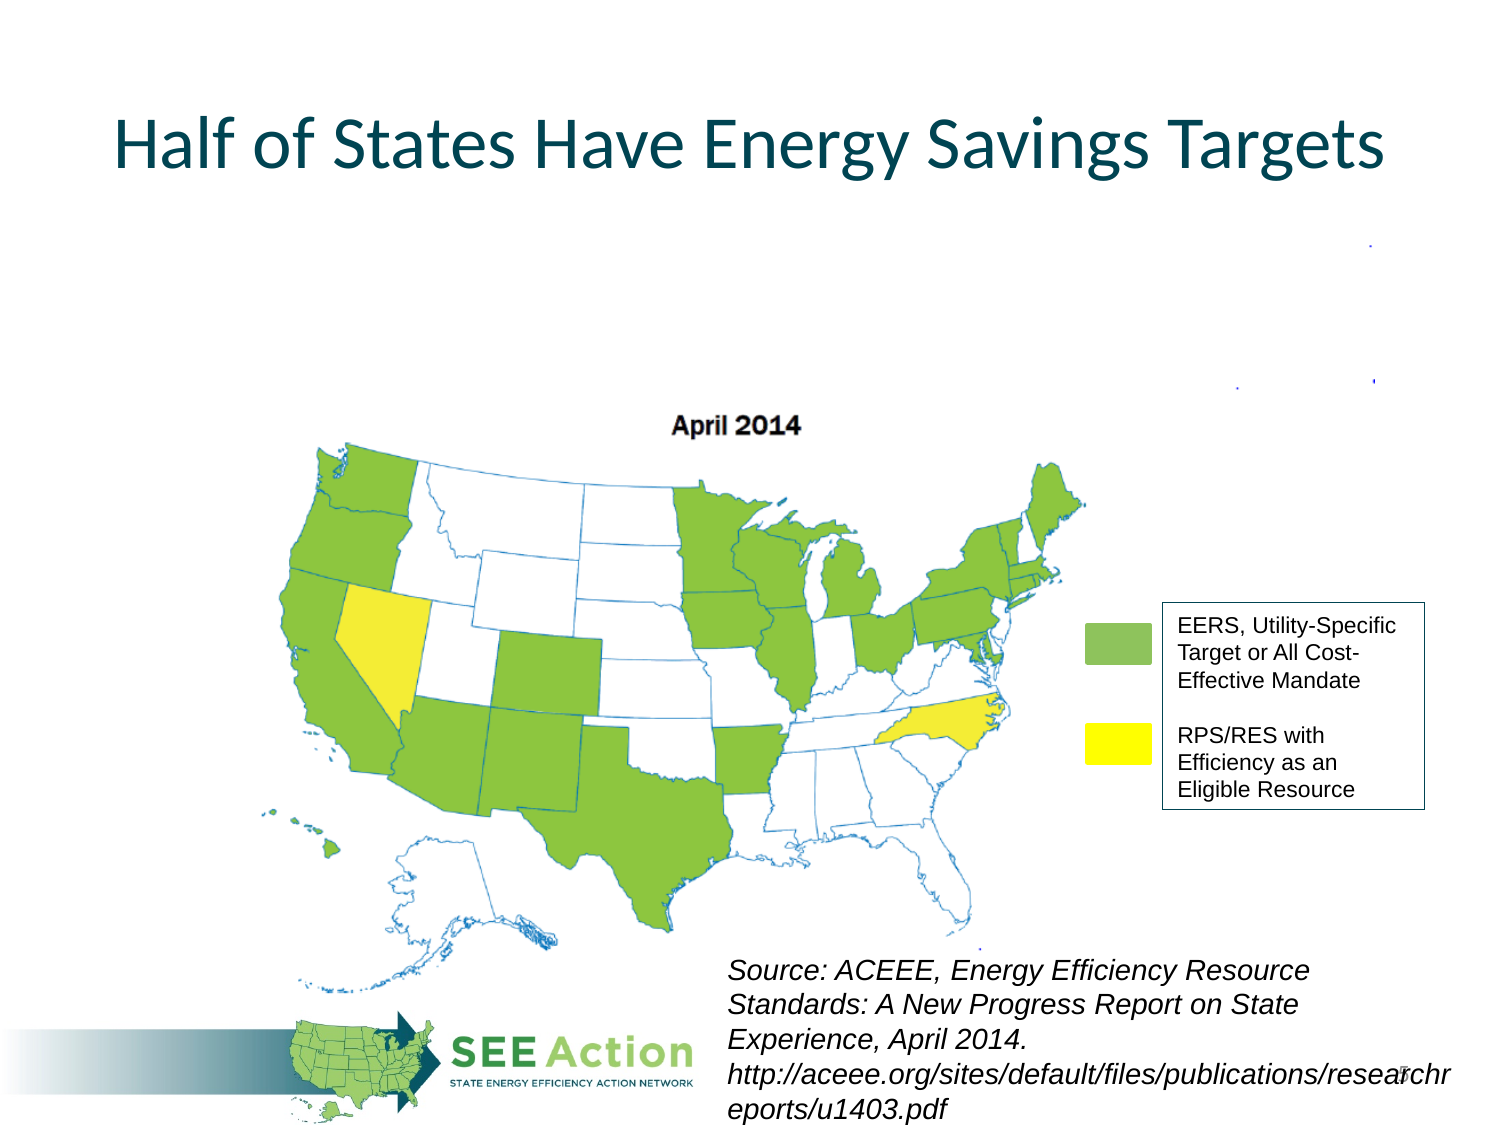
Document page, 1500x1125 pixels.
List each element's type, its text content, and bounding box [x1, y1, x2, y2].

text_box EERS, Utility-Specific Target or All Cost-Effective Mandate RPS/RES with Efficiency as an Eligible Resource [1380, 602, 1425, 810]
picture [0, 1010, 712, 1125]
text_box Source: ACEEE, Energy Efficiency Resource Standards: A New Progress Report on State Experience, April 2014. http://aceee.org/sites/default/files/publications/researchreports/u1403.pdf [712, 943, 1475, 1125]
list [158, 244, 1376, 1001]
title Half of States Have Energy Savings Targets [74, 44, 1426, 233]
